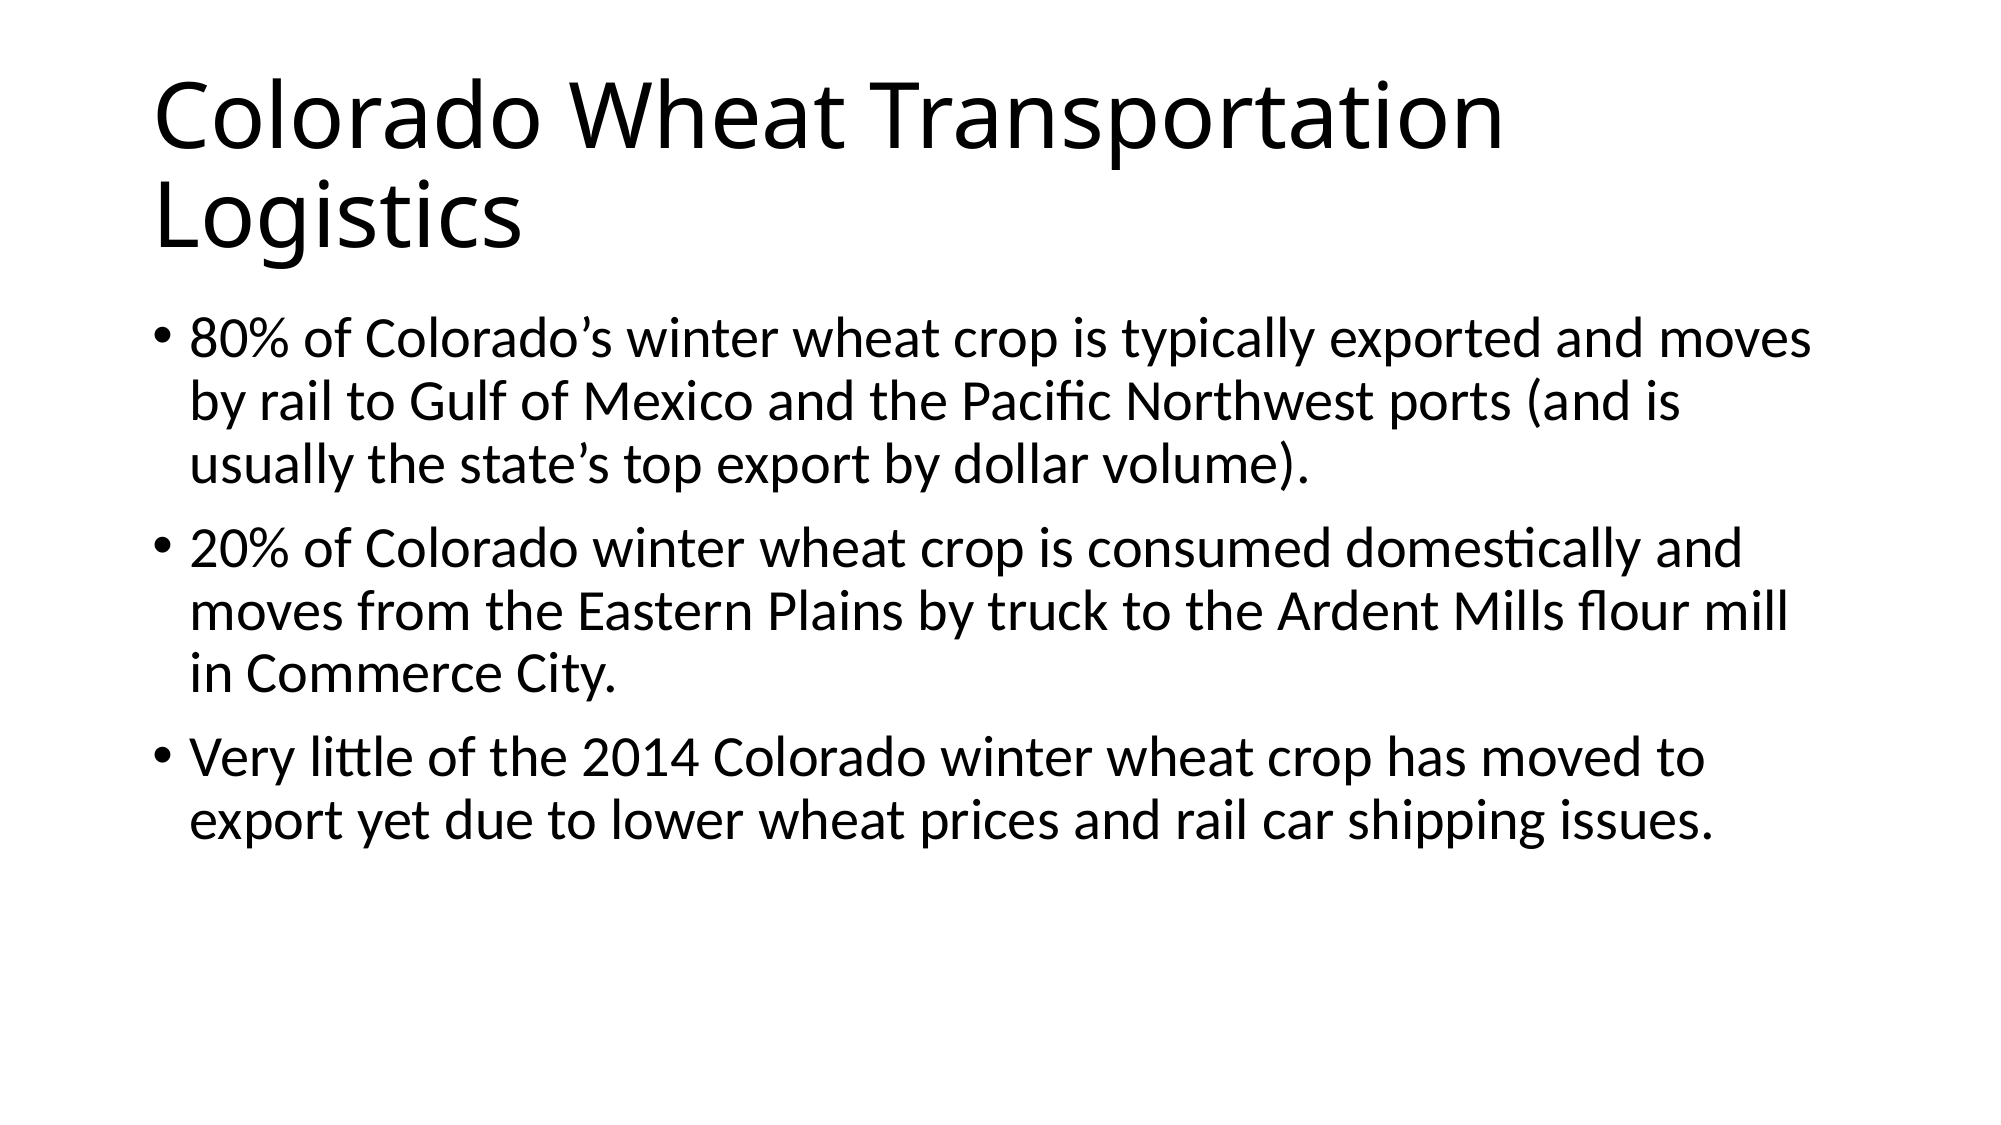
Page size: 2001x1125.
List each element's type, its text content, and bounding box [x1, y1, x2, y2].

title Colorado Wheat Transportation Logistics [137, 59, 1863, 278]
list 80% of Colorado’s winter wheat crop is typically exported and moves by rail to Gulf of Mexico and the Pacific Northwest ports (and is usually the state’s top export by dollar volume). 20% of Colorado winter wheat crop is consumed domestically and moves from the Eastern Plains by truck to the Ardent Mills flour mill in Commerce City. Very little of the 2014 Colorado winter wheat crop has moved to export yet due to lower wheat prices and rail car shipping issues. [137, 299, 1863, 1014]
